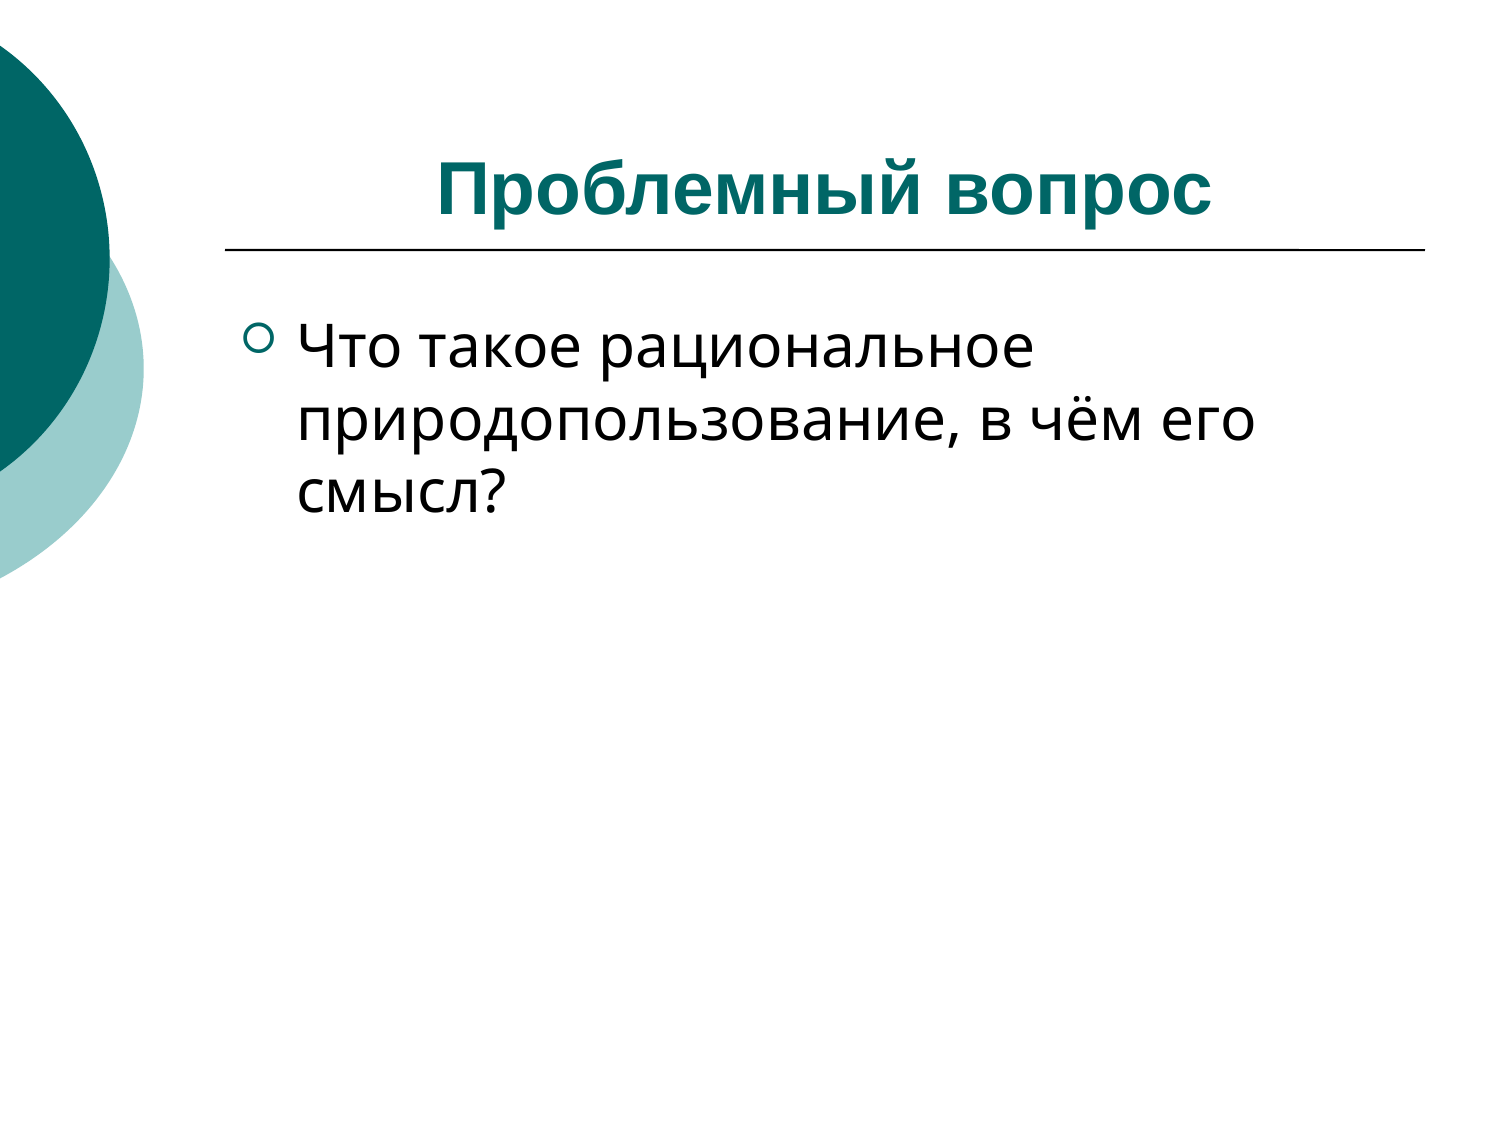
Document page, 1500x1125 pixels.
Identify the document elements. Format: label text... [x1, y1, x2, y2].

list Что такое рациональное природопользование, в чём его смысл? [224, 299, 1425, 975]
title Проблемный вопрос [224, 49, 1425, 238]
